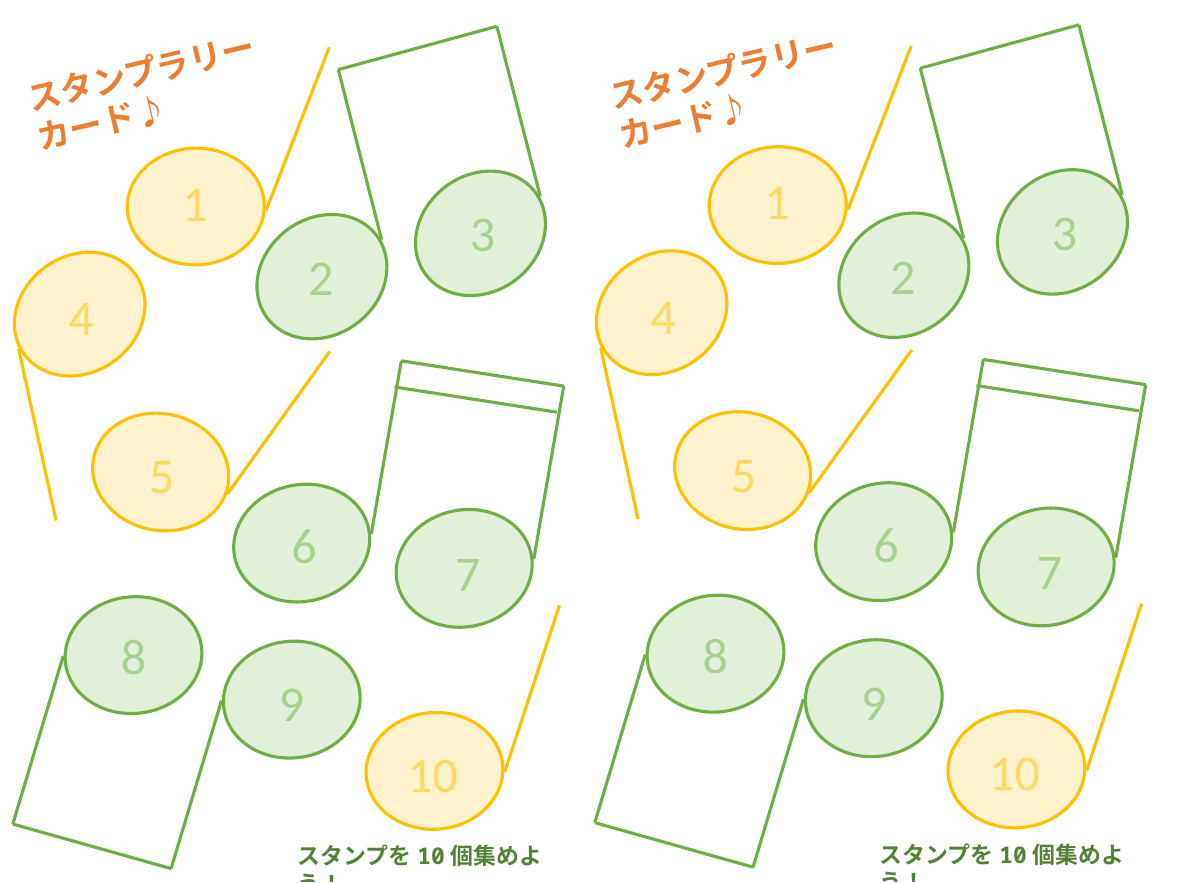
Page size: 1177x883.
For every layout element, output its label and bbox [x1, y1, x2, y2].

text_box [597, 14, 1174, 876]
text_box [15, 15, 592, 878]
